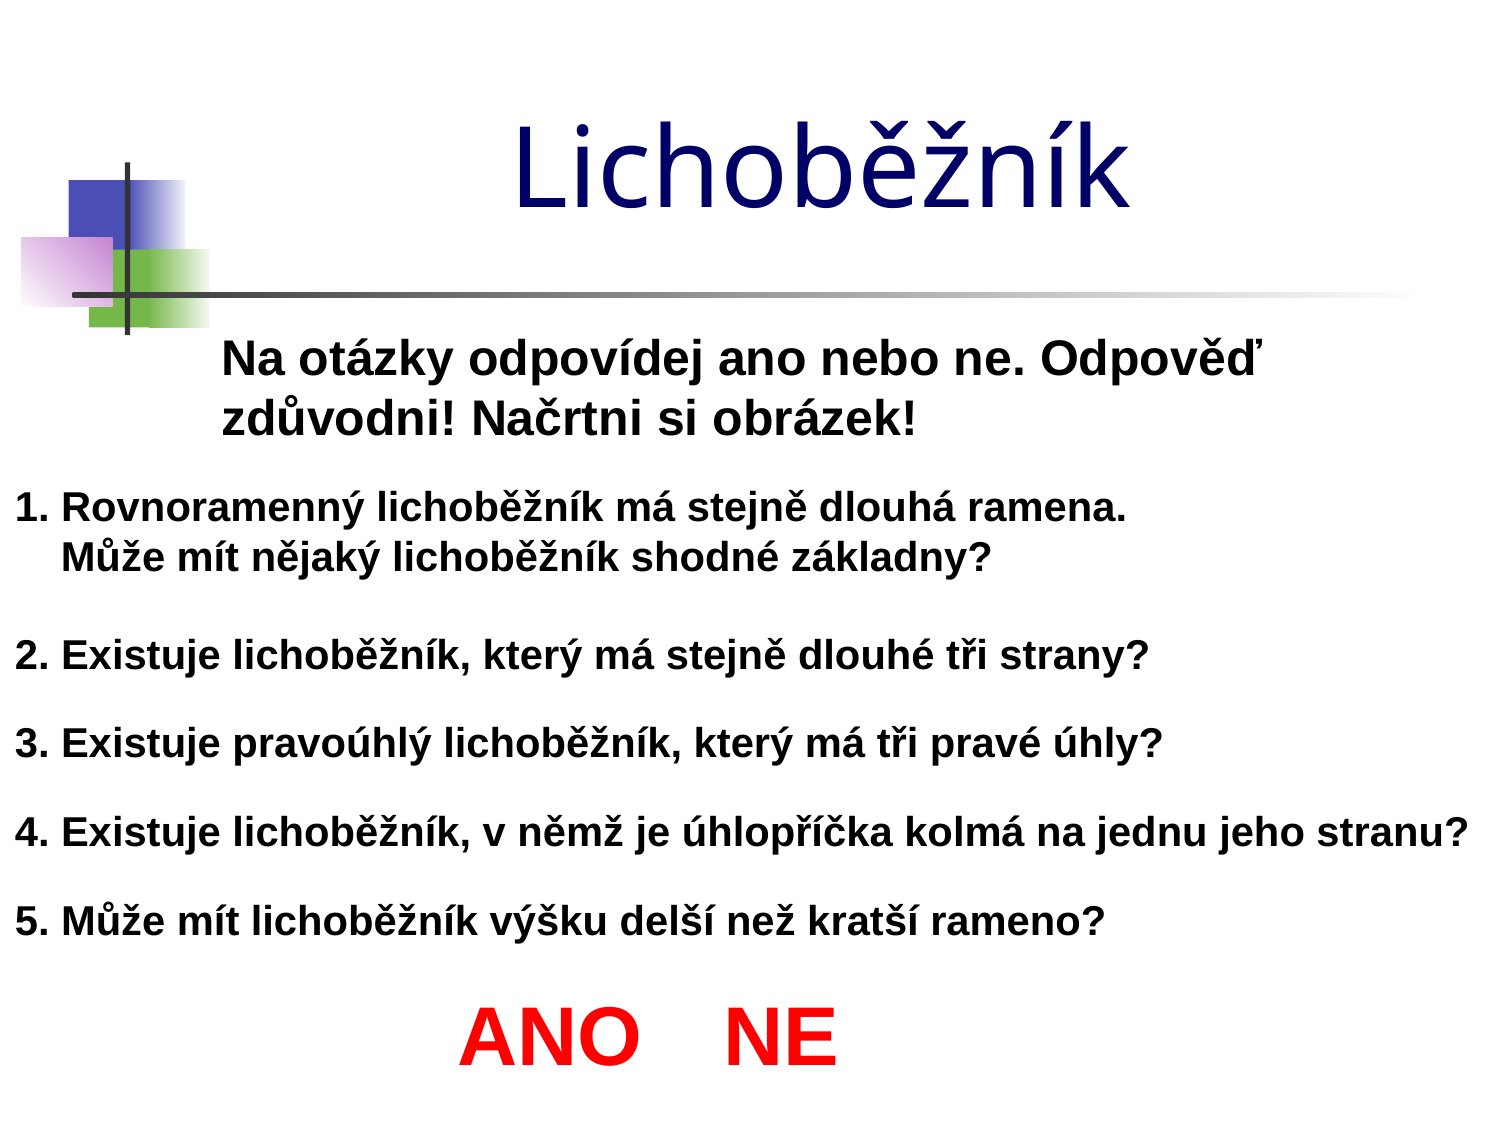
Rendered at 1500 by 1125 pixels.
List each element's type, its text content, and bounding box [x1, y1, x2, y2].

text_box Lichoběžník [171, 42, 1471, 283]
text_box 5. Může mít lichoběžník výšku delší než kratší rameno? [0, 885, 1500, 951]
text_box NE [708, 974, 880, 1090]
text_box 4. Existuje lichoběžník, v němž je úhlopříčka kolmá na jednu jeho stranu? [0, 797, 1500, 862]
text_box ANO [442, 974, 674, 1090]
text_box 2. Existuje lichoběžník, který má stejně dlouhé tři strany? [0, 620, 1500, 685]
text_box Na otázky odpovídej ano nebo ne. Odpověď zdůvodni! Načrtni si obrázek! [206, 318, 1329, 453]
text_box 1. Rovnoramenný lichoběžník má stejně dlouhá ramena. Může mít nějaký lichoběžník shodné základny? [0, 472, 1500, 588]
text_box 3. Existuje pravoúhlý lichoběžník, který má tři pravé úhly? [0, 708, 1500, 774]
